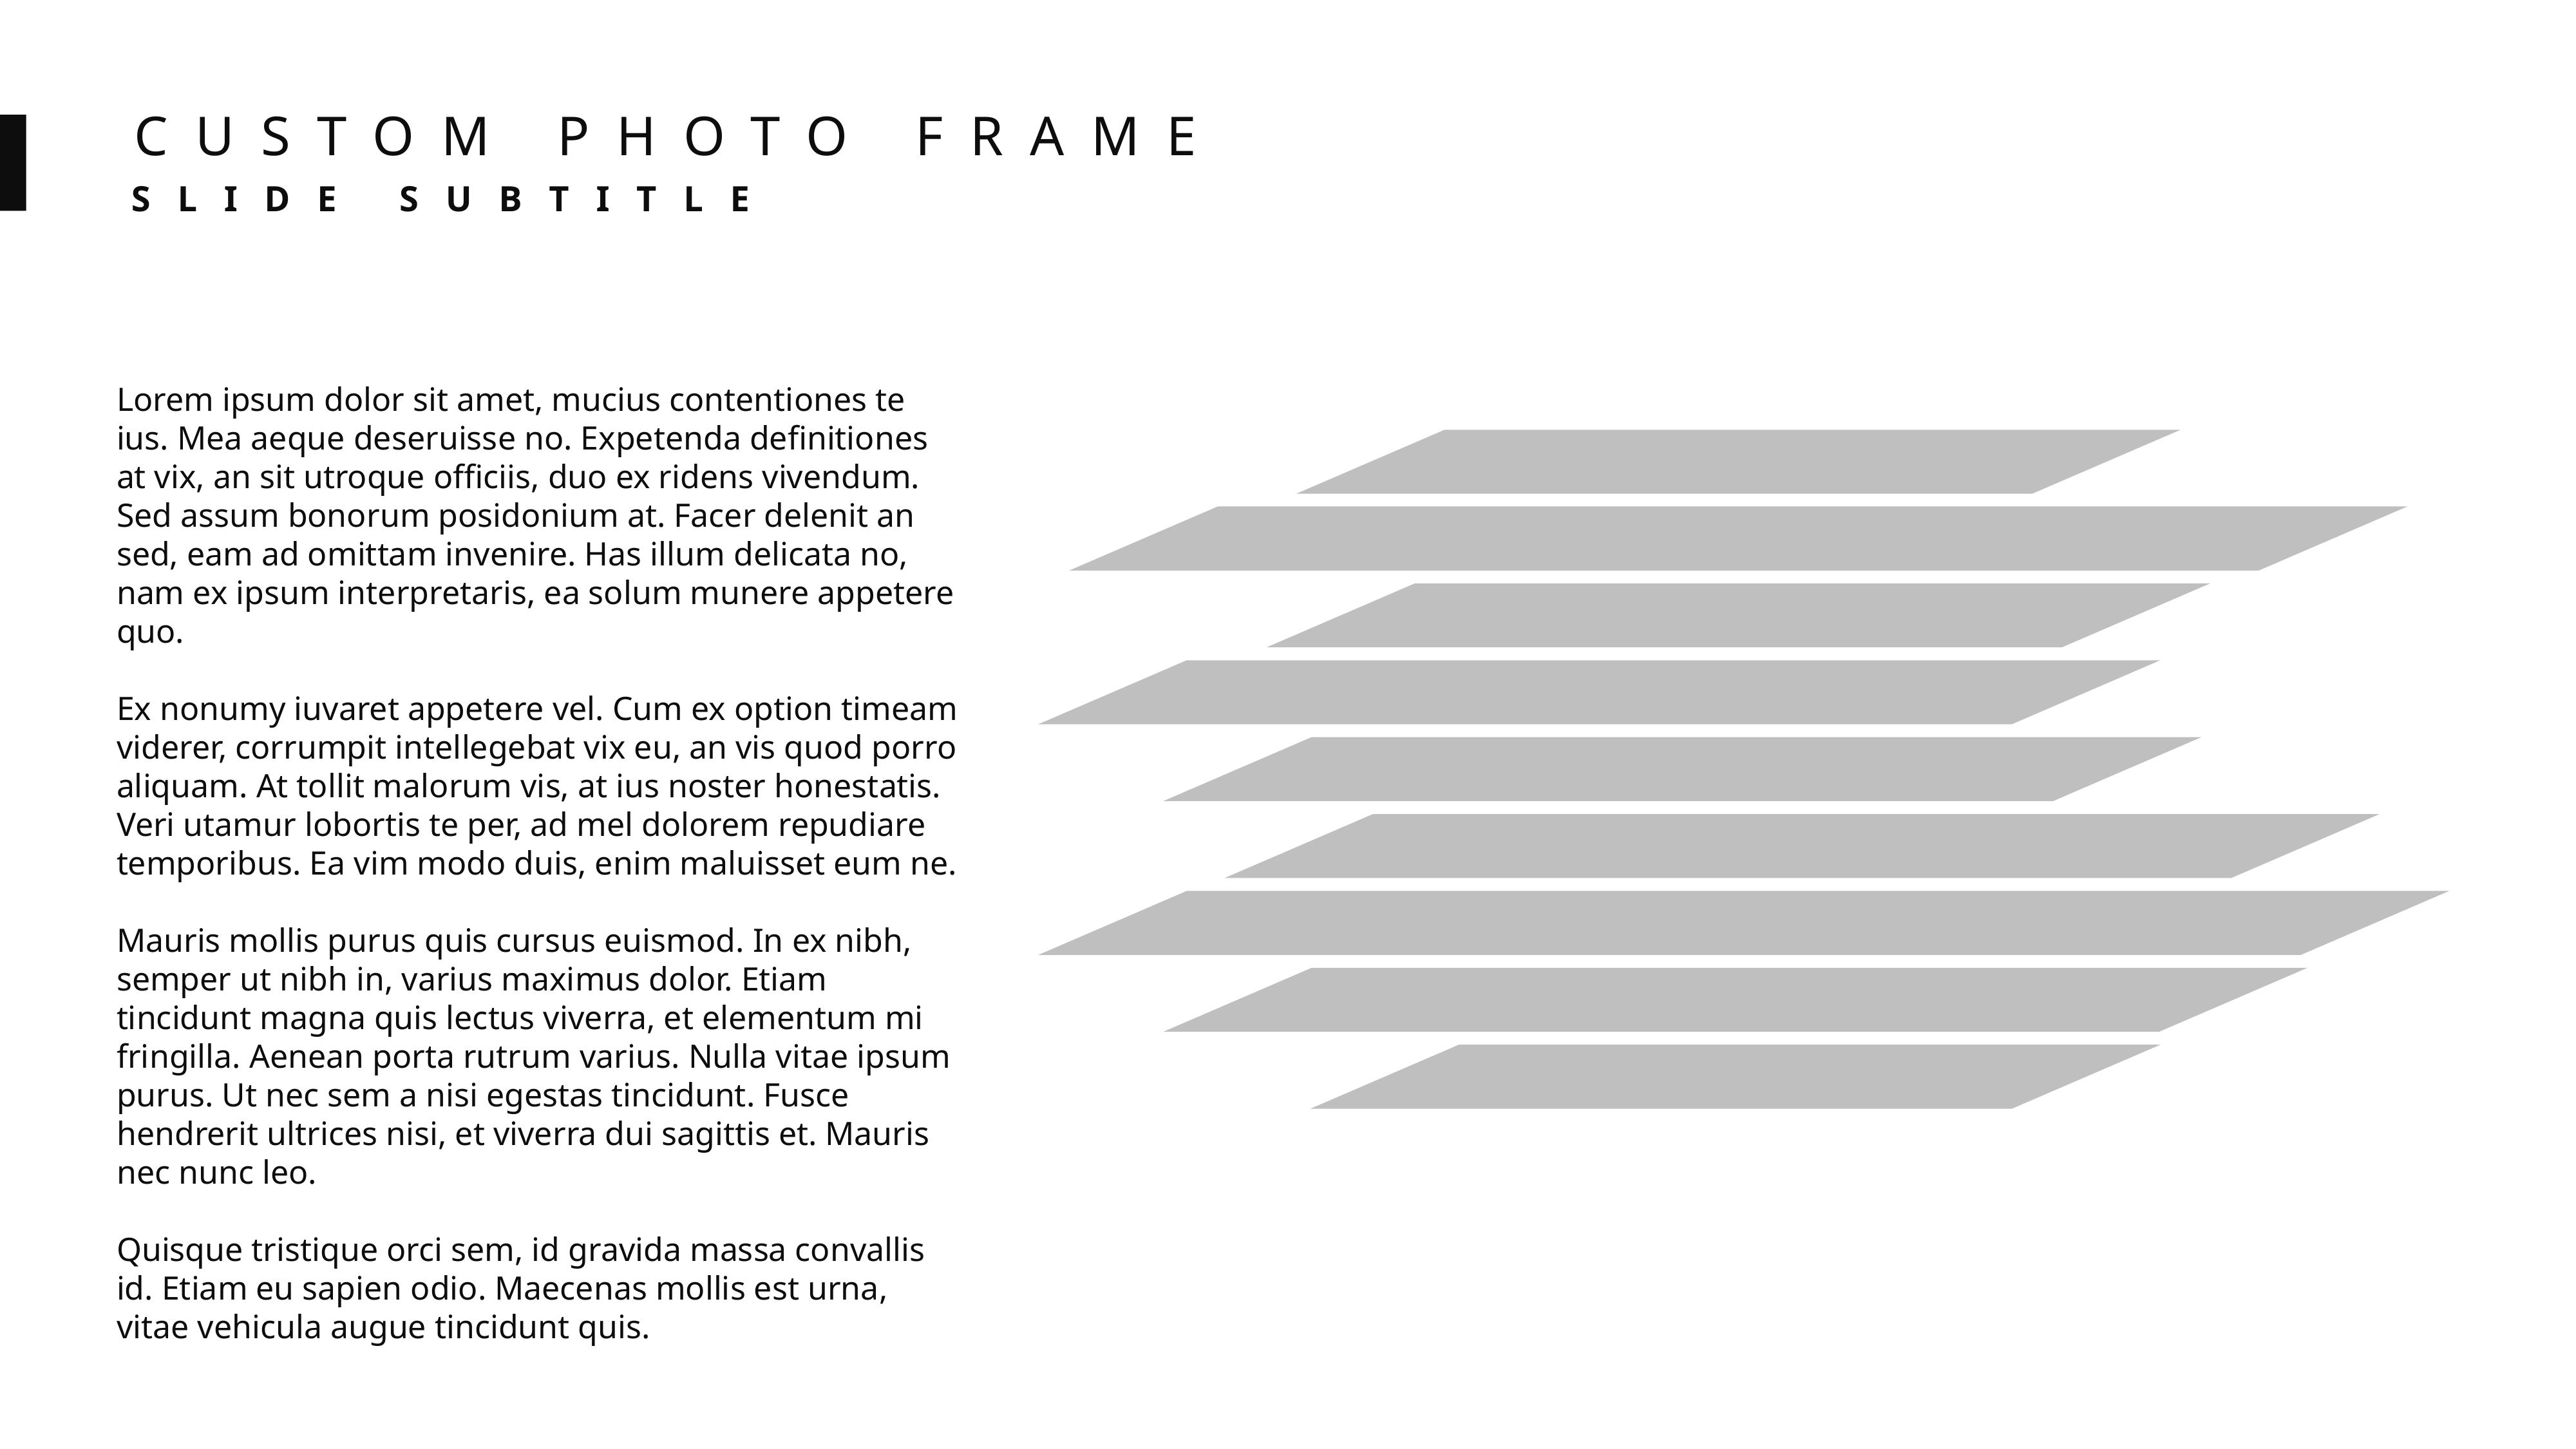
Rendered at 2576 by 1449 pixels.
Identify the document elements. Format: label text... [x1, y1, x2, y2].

text_box Lorem ipsum dolor sit amet, mucius contentiones te ius. Mea aeque deseruisse no. Expetenda definitiones at vix, an sit utroque officiis, duo ex ridens vivendum. Sed assum bonorum posidonium at. Facer delenit an sed, eam ad omittam invenire. Has illum delicata no, nam ex ipsum interpretaris, ea solum munere appetere quo. Ex nonumy iuvaret appetere vel. Cum ex option timeam viderer, corrumpit intellegebat vix eu, an vis quod porro aliquam. At tollit malorum vis, at ius noster honestatis. Veri utamur lobortis te per, ad mel dolorem repudiare temporibus. Ea vim modo duis, enim maluisset eum ne. Mauris mollis purus quis cursus euismod. In ex nibh, semper ut nibh in, varius maximus dolor. Etiam tincidunt magna quis lectus viverra, et elementum mi fringilla. Aenean porta rutrum varius. Nulla vitae ipsum purus. Ut nec sem a nisi egestas tincidunt. Fusce hendrerit ultrices nisi, et viverra dui sagittis et. Mauris nec nunc leo. Quisque tristique orci sem, id gravida massa convallis id. Etiam eu sapien odio. Maecenas mollis est urna, vitae vehicula augue tincidunt quis. [107, 374, 972, 1350]
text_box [1038, 430, 2450, 1109]
text_box [0, 114, 27, 211]
text_box SLIDE SUBTITLE [122, 171, 761, 223]
text_box CUSTOM PHOTO FRAME [125, 97, 1208, 171]
